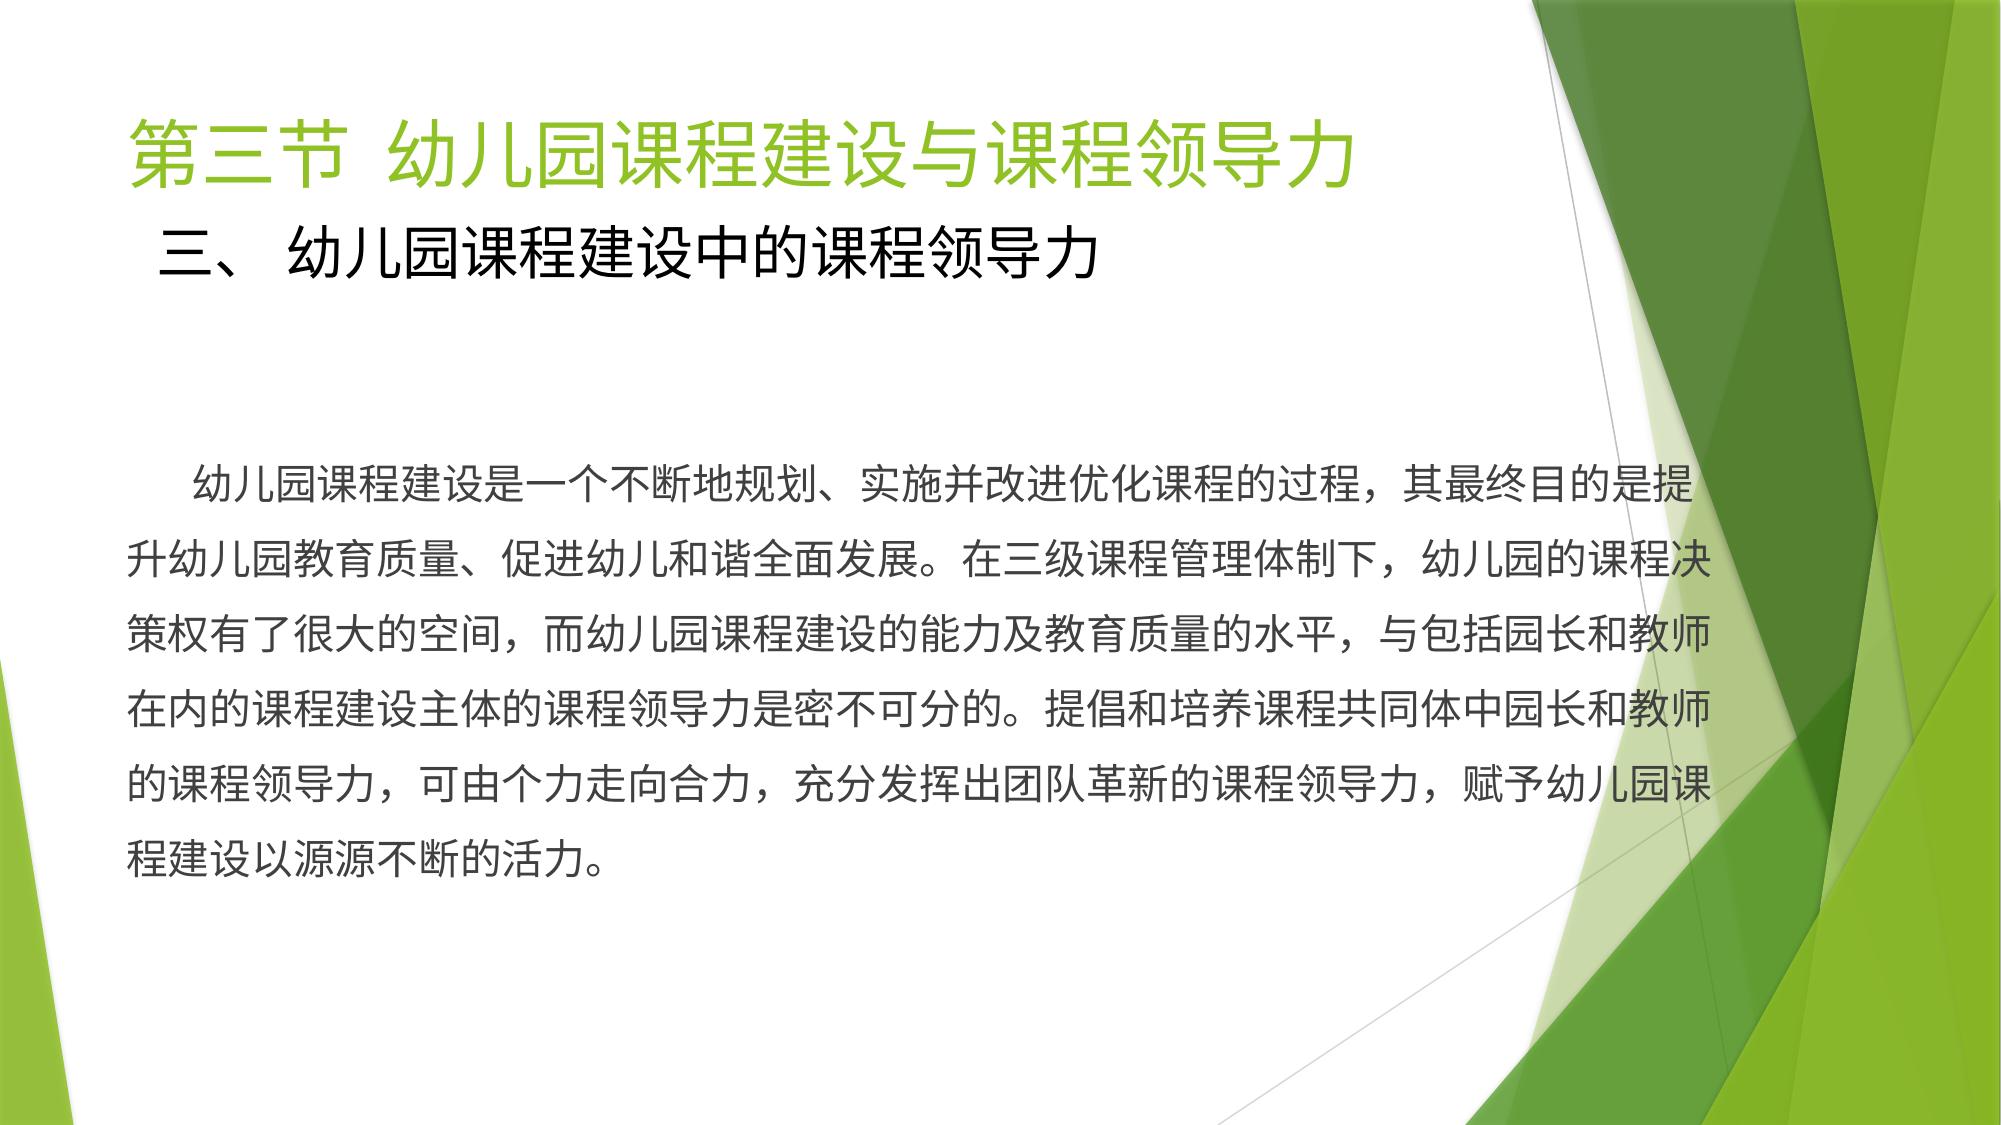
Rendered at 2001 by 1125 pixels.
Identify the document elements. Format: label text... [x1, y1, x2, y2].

list 幼儿园课程建设是一个不断地规划、实施并改进优化课程的过程，其最终目的是提升幼儿园教育质量、促进幼儿和谐全面发展。在三级课程管理体制下，幼儿园的课程决策权有了很大的空间，而幼儿园课程建设的能力及教育质量的水平，与包括园长和教师在内的课程建设主体的课程领导力是密不可分的。提倡和培养课程共同体中园长和教师的课程领导力，可由个力走向合力，充分发挥出团队革新的课程领导力，赋予幼儿园课程建设以源源不断的活力。 [111, 425, 1729, 917]
title 第三节 幼儿园课程建设与课程领导力 [111, 99, 1522, 317]
text_box 三、 幼儿园课程建设中的课程领导力 [141, 208, 1451, 294]
